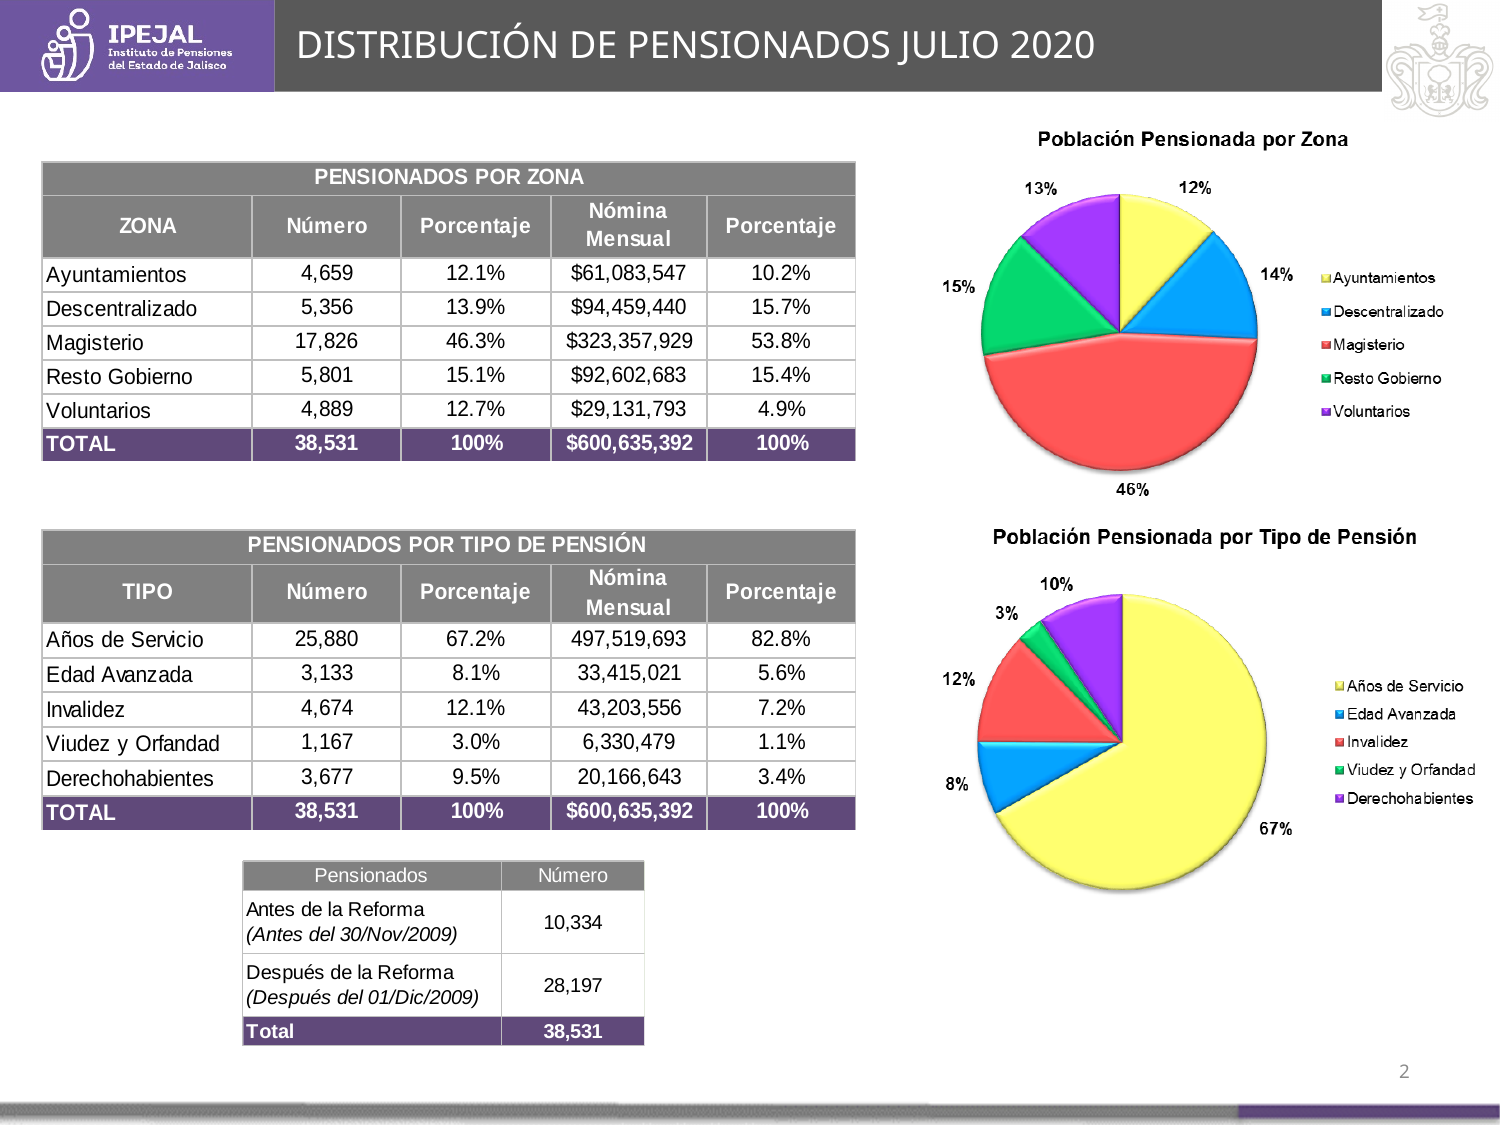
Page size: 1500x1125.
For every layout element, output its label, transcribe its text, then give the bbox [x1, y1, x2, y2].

slide_number 2 [1074, 1042, 1425, 1103]
picture [0, 1096, 1500, 1125]
picture [41, 529, 858, 832]
picture [897, 113, 1493, 933]
picture [0, 0, 275, 92]
picture [242, 860, 646, 1047]
picture [41, 160, 858, 463]
text_box DISTRIBUCIÓN DE PENSIONADOS JULIO 2020 [280, 19, 1378, 74]
